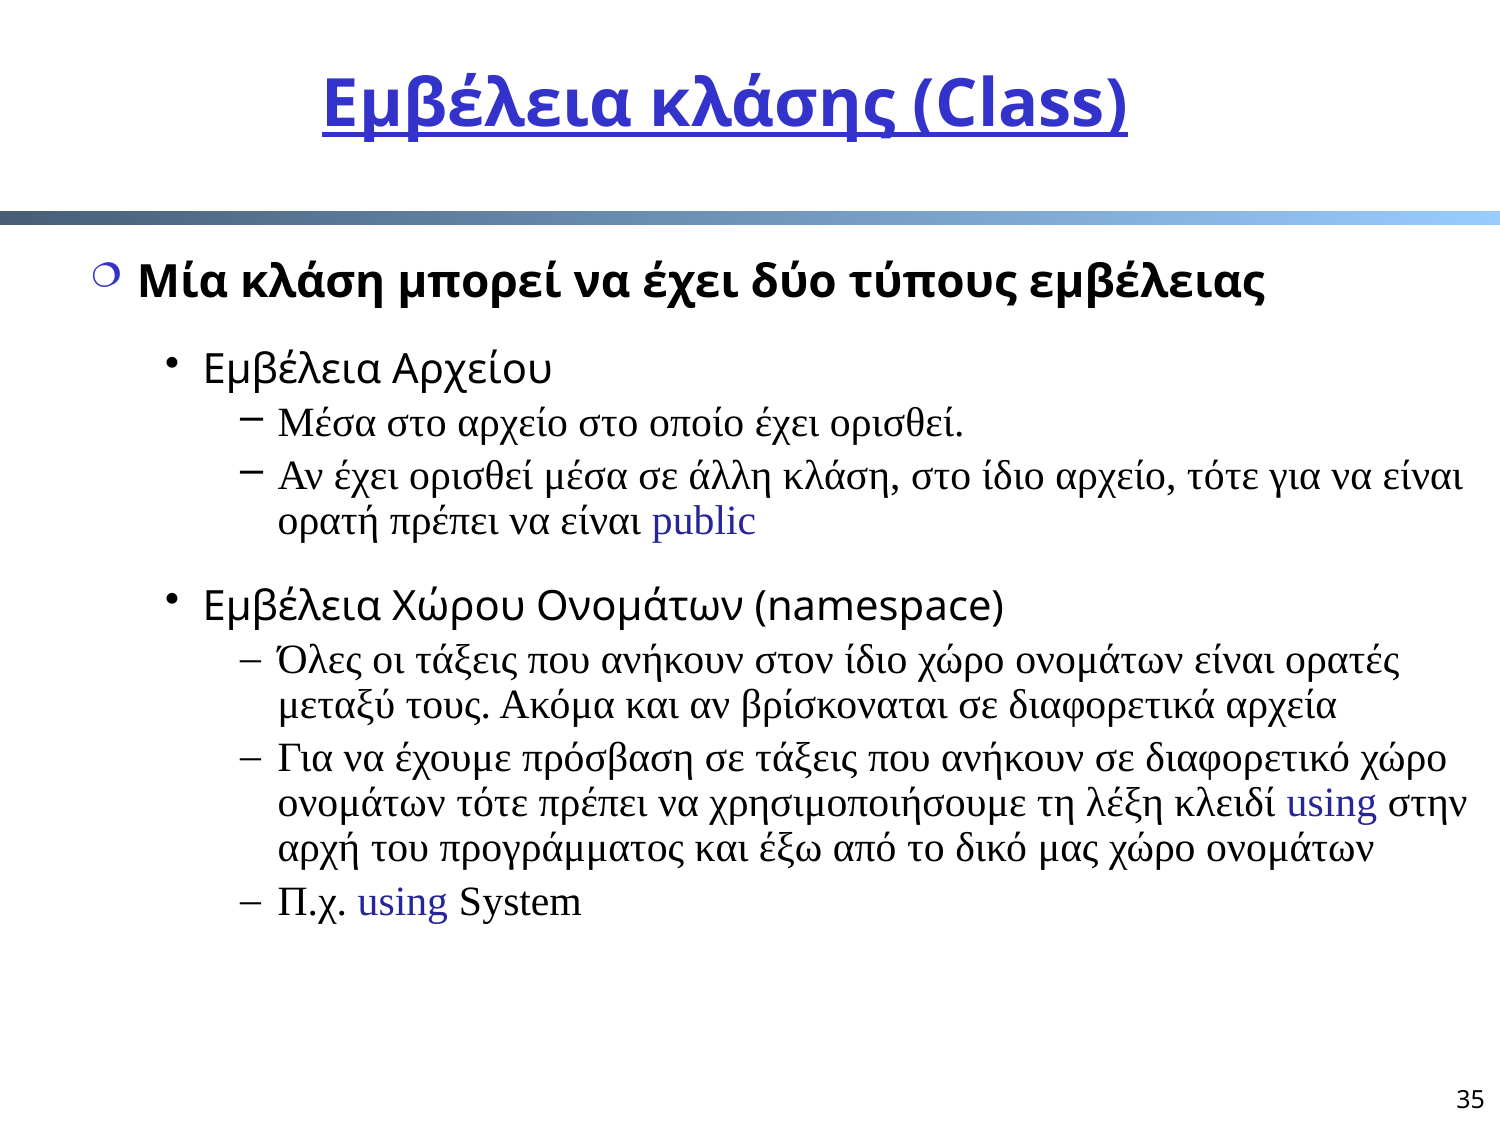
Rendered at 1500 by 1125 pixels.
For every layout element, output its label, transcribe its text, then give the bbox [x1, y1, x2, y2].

slide_number 35 [1150, 1049, 1500, 1125]
title Εμβέλεια κλάσης (Class) [87, 37, 1363, 163]
text_box Μία κλάση μπορεί να έχει δύο τύπους εμβέλειας Εμβέλεια Αρχείου Μέσα στο αρχείο στο οποίο έχει ορισθεί. Αν έχει ορισθεί μέσα σε άλλη κλάση, στο ίδιο αρχείο, τότε για να είναι ορατή πρέπει να είναι public Εμβέλεια Χώρου Ονομάτων (namespace) Όλες οι τάξεις που ανήκουν στον ίδιο χώρο ονομάτων είναι ορατές μεταξύ τους. Ακόμα και αν βρίσκοναται σε διαφορετικά αρχεία Για να έχουμε πρόσβαση σε τάξεις που ανήκουν σε διαφορετικό χώρο ονομάτων τότε πρέπει να χρησιμοποιήσουμε τη λέξη κλειδί using στην αρχή του προγράμματος και έξω από το δικό μας χώρο ονομάτων Π.χ. using System [0, 249, 1488, 1038]
